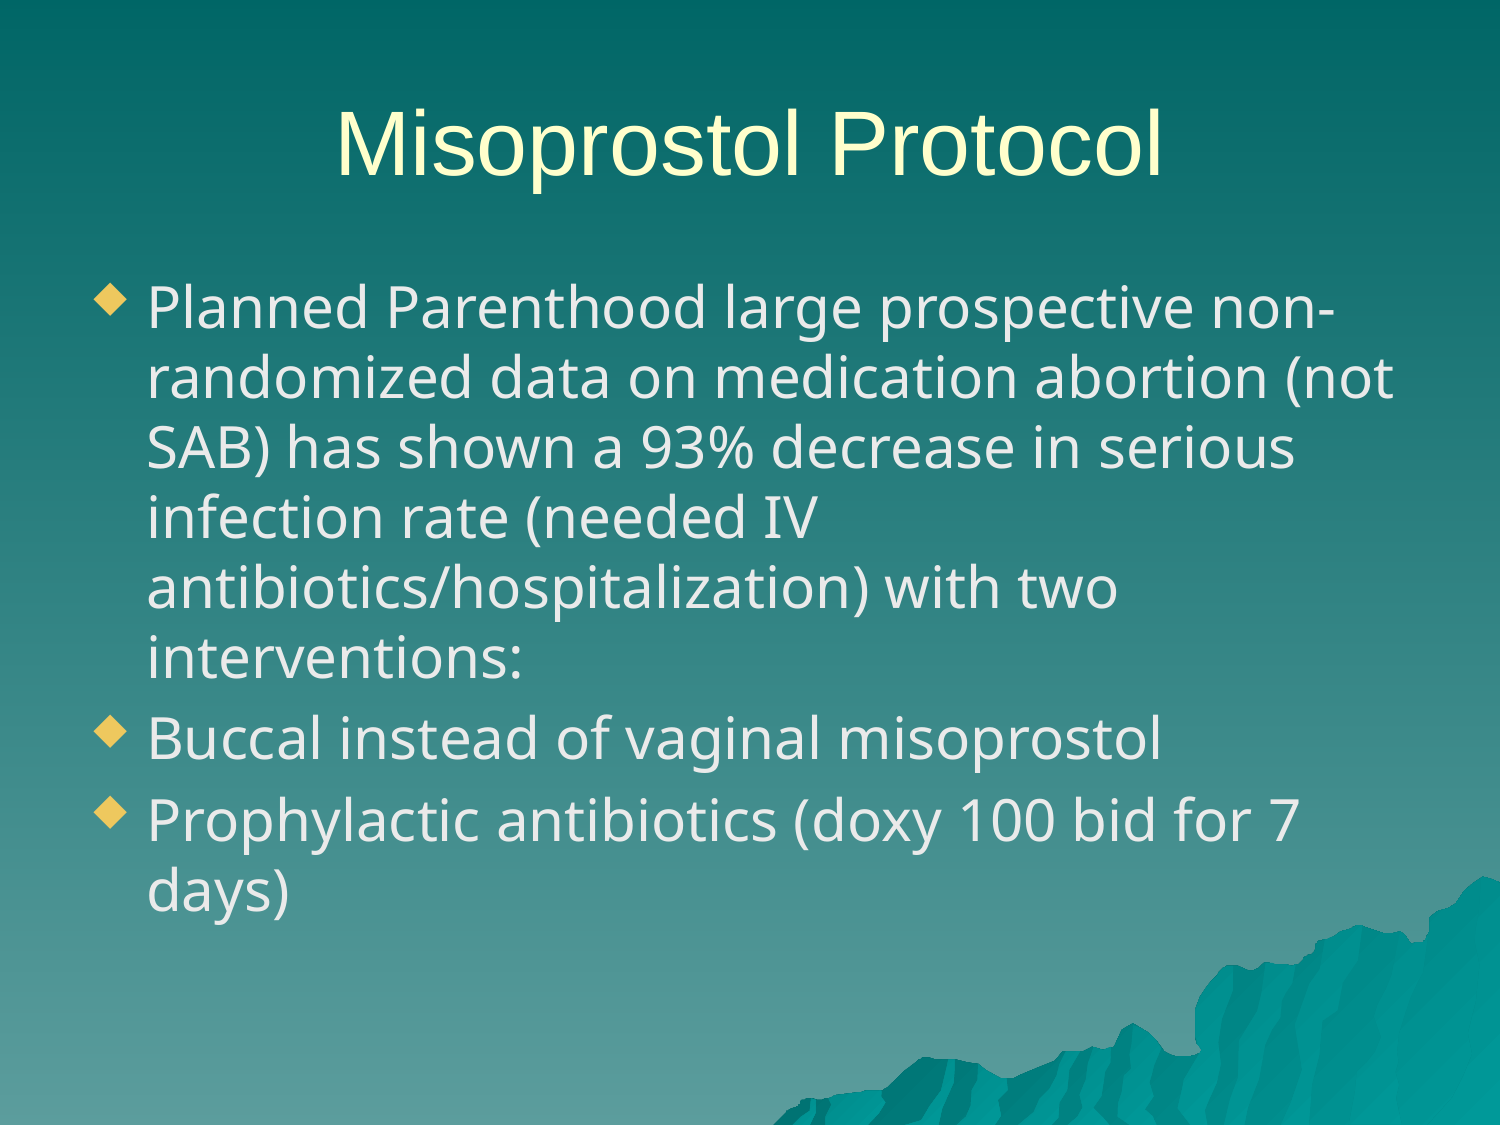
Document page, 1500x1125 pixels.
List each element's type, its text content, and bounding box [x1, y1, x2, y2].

title Misoprostol Protocol [74, 45, 1426, 233]
list Planned Parenthood large prospective non-randomized data on medication abortion (not SAB) has shown a 93% decrease in serious infection rate (needed IV antibiotics/hospitalization) with two interventions: Buccal instead of vaginal misoprostol Prophylactic antibiotics (doxy 100 bid for 7 days) [74, 262, 1426, 1006]
